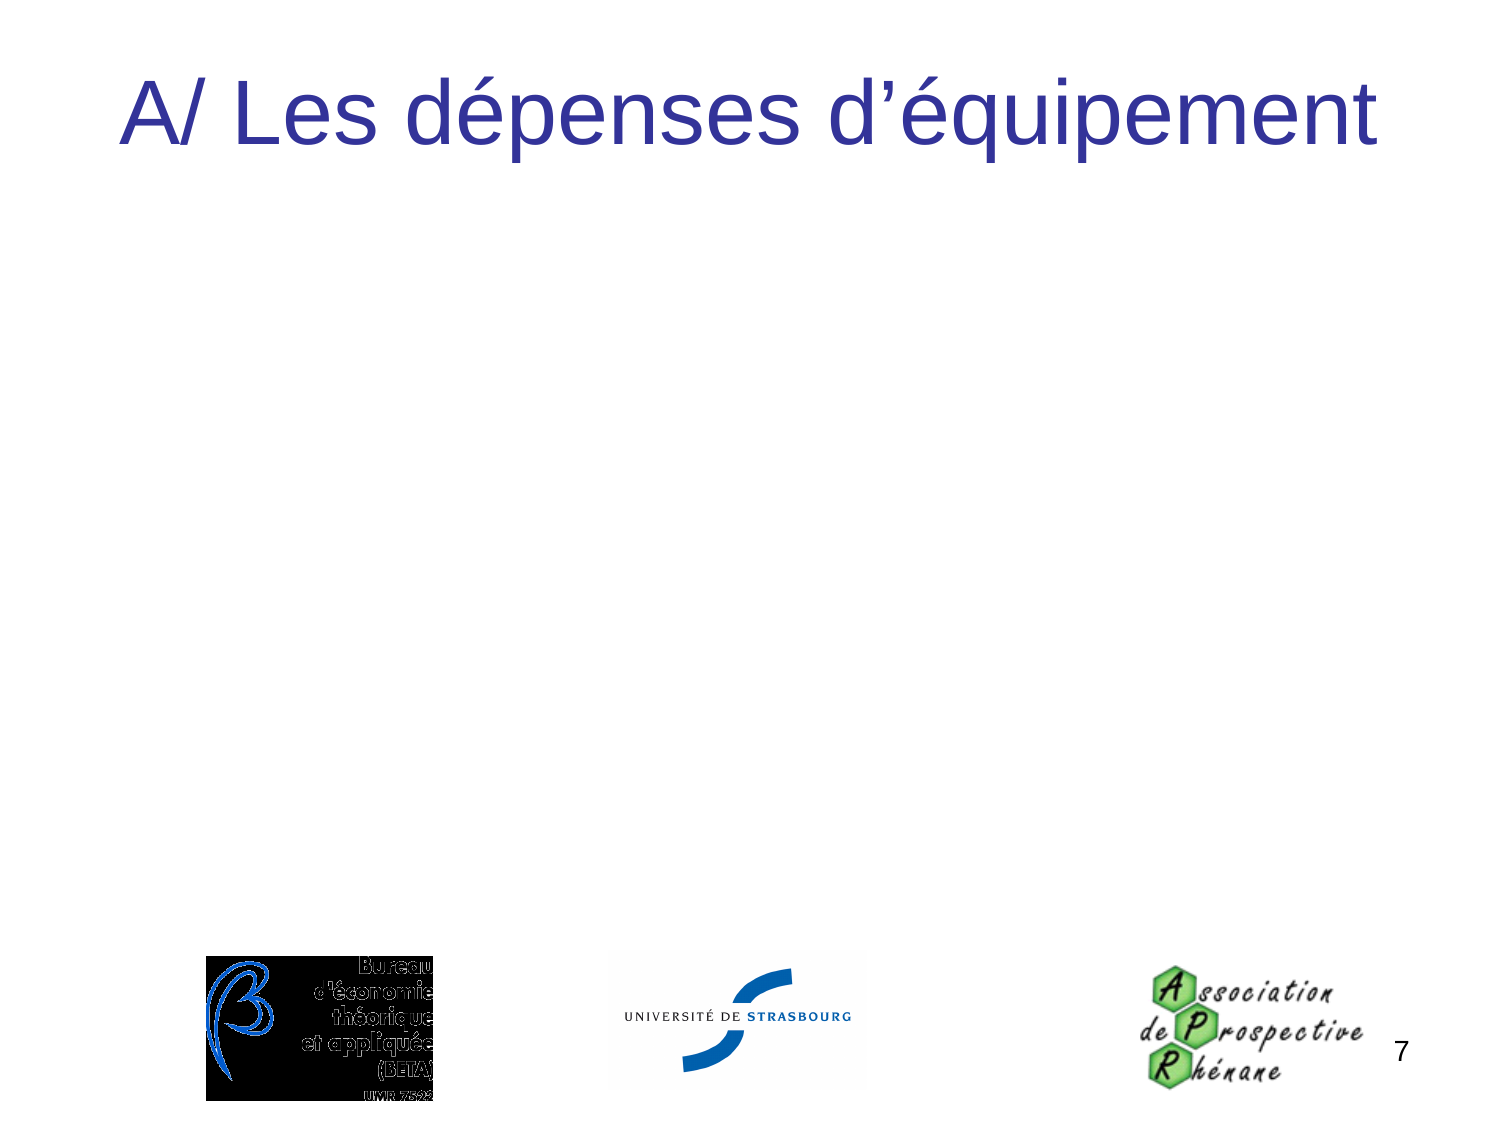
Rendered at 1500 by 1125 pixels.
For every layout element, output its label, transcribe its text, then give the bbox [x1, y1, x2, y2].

title A/ Les dépenses d’équipement [75, 45, 1425, 233]
slide_number 7 [1074, 1024, 1426, 1103]
